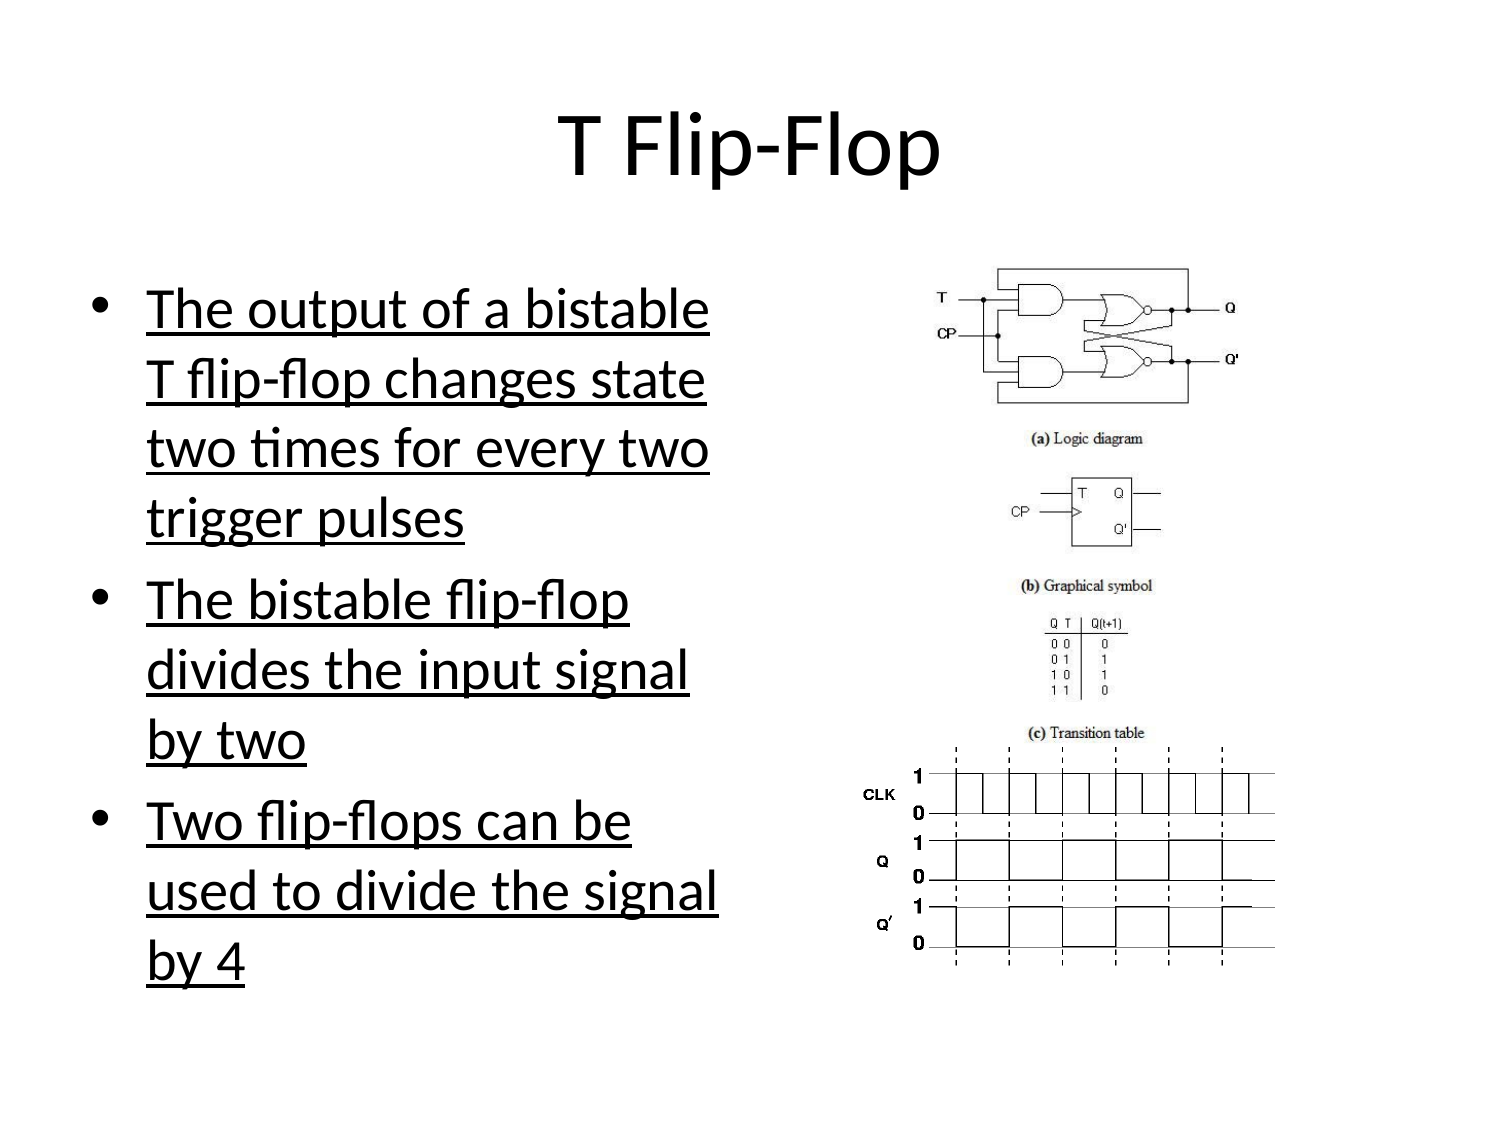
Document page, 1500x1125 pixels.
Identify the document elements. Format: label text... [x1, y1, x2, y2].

list [762, 262, 1425, 1005]
picture [862, 249, 1276, 973]
title T Flip-Flop [75, 45, 1425, 233]
list The output of a bistable T flip-flop changes state two times for every two trigger pulses The bistable flip-flop divides the input signal by two Two flip-flops can be used to divide the signal by 4 [75, 262, 738, 1005]
